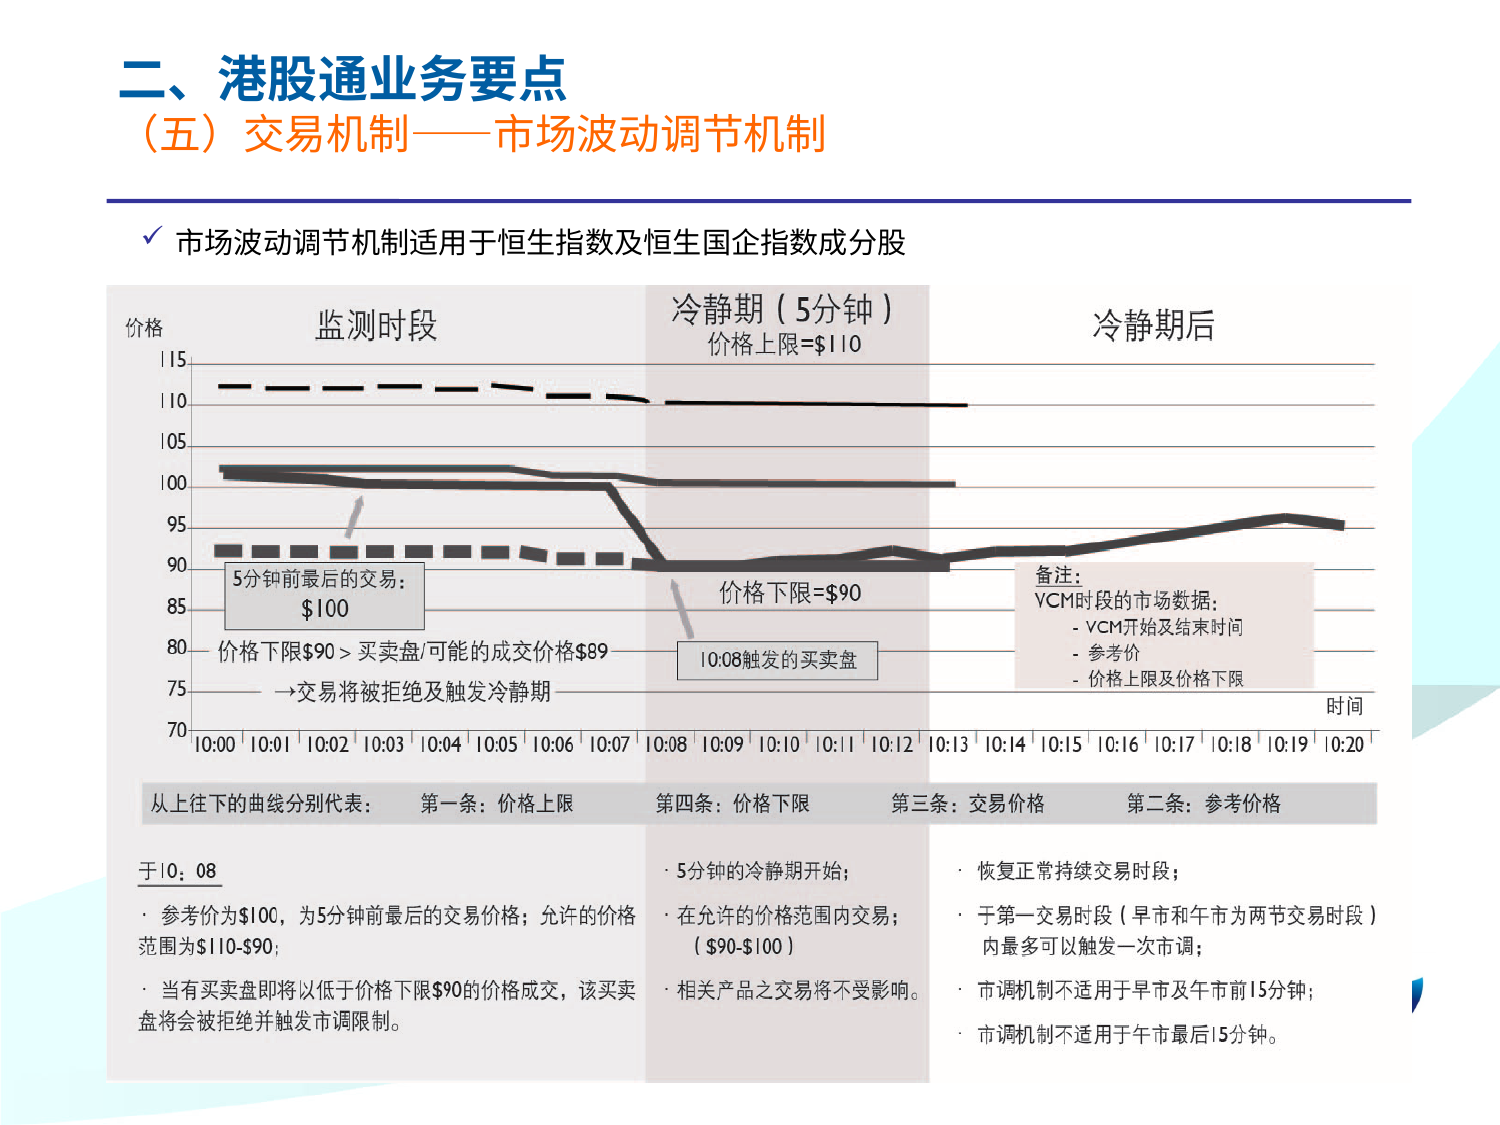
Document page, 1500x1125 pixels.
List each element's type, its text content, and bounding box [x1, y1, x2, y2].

text_box 二、港股通业务要点 （五）交易机制——市场波动调节机制 [106, 42, 1182, 164]
picture [0, 0, 1500, 1125]
text_box 市场波动调节机制适用于恒生指数及恒生国企指数成分股 [129, 201, 1376, 265]
